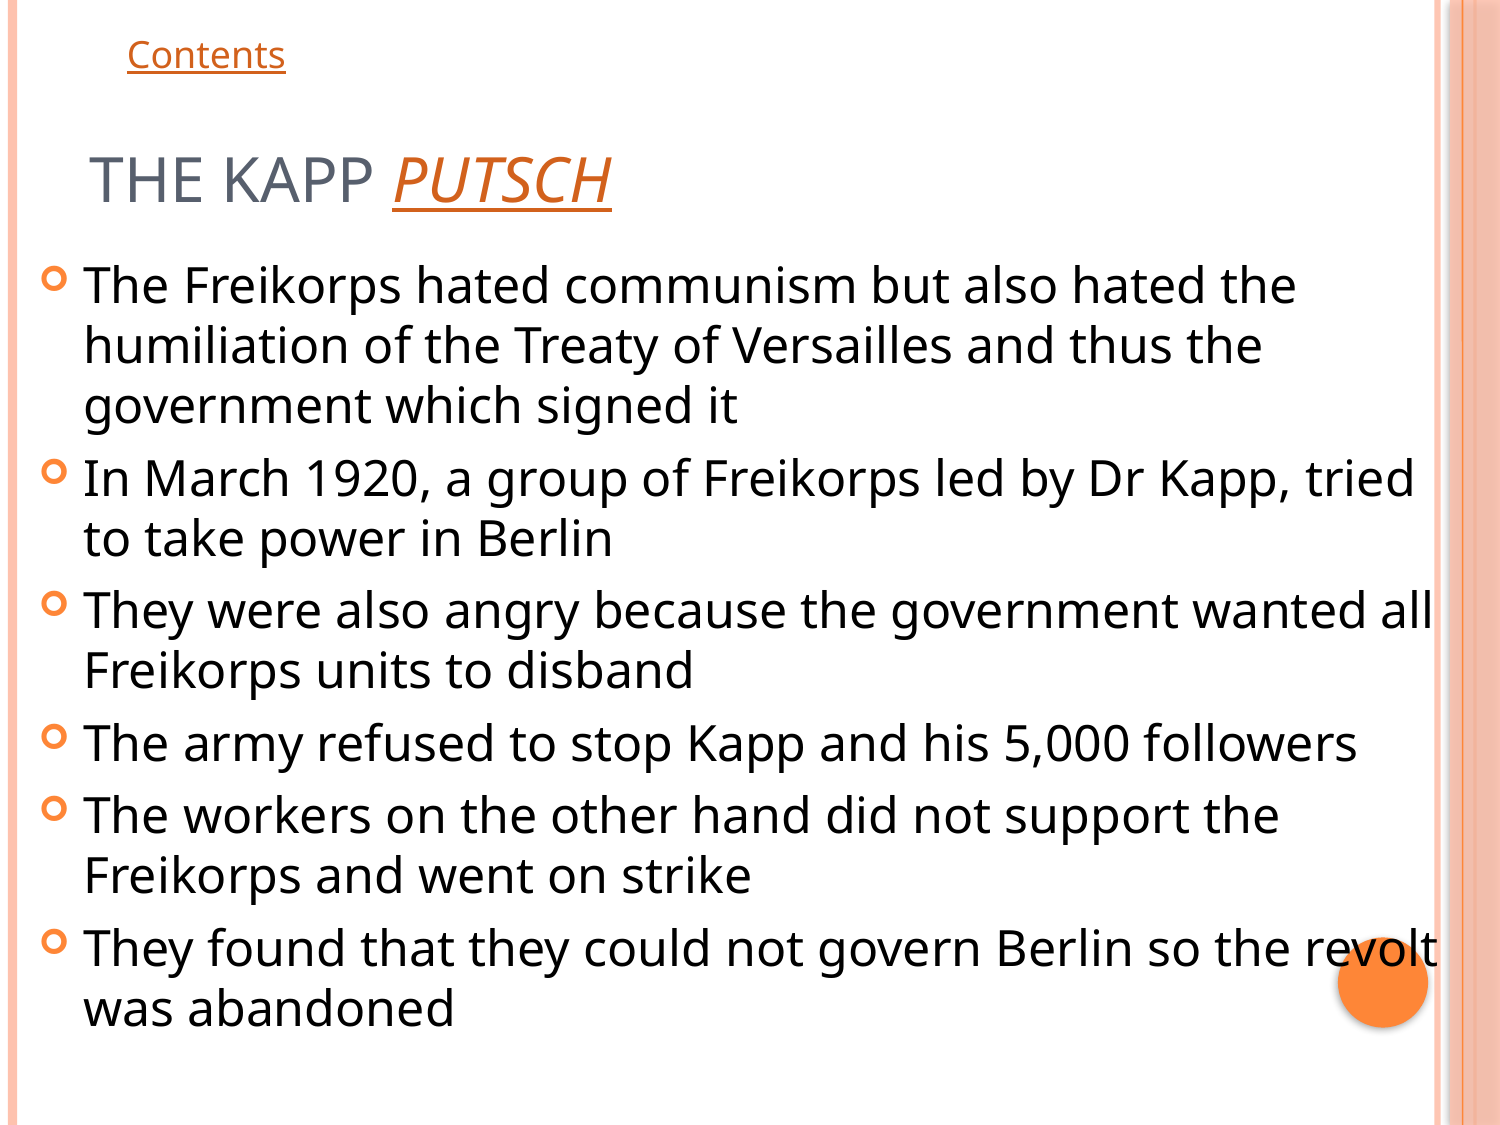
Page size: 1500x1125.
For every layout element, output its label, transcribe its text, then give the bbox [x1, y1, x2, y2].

list The Freikorps hated communism but also hated the humiliation of the Treaty of Versailles and thus the government which signed it In March 1920, a group of Freikorps led by Dr Kapp, tried to take power in Berlin They were also angry because the government wanted all Freikorps units to disband The army refused to stop Kapp and his 5,000 followers The workers on the other hand did not support the Freikorps and went on strike They found that they could not govern Berlin so the revolt was abandoned [23, 245, 1477, 1091]
title The Kapp Putsch [75, 45, 1300, 233]
